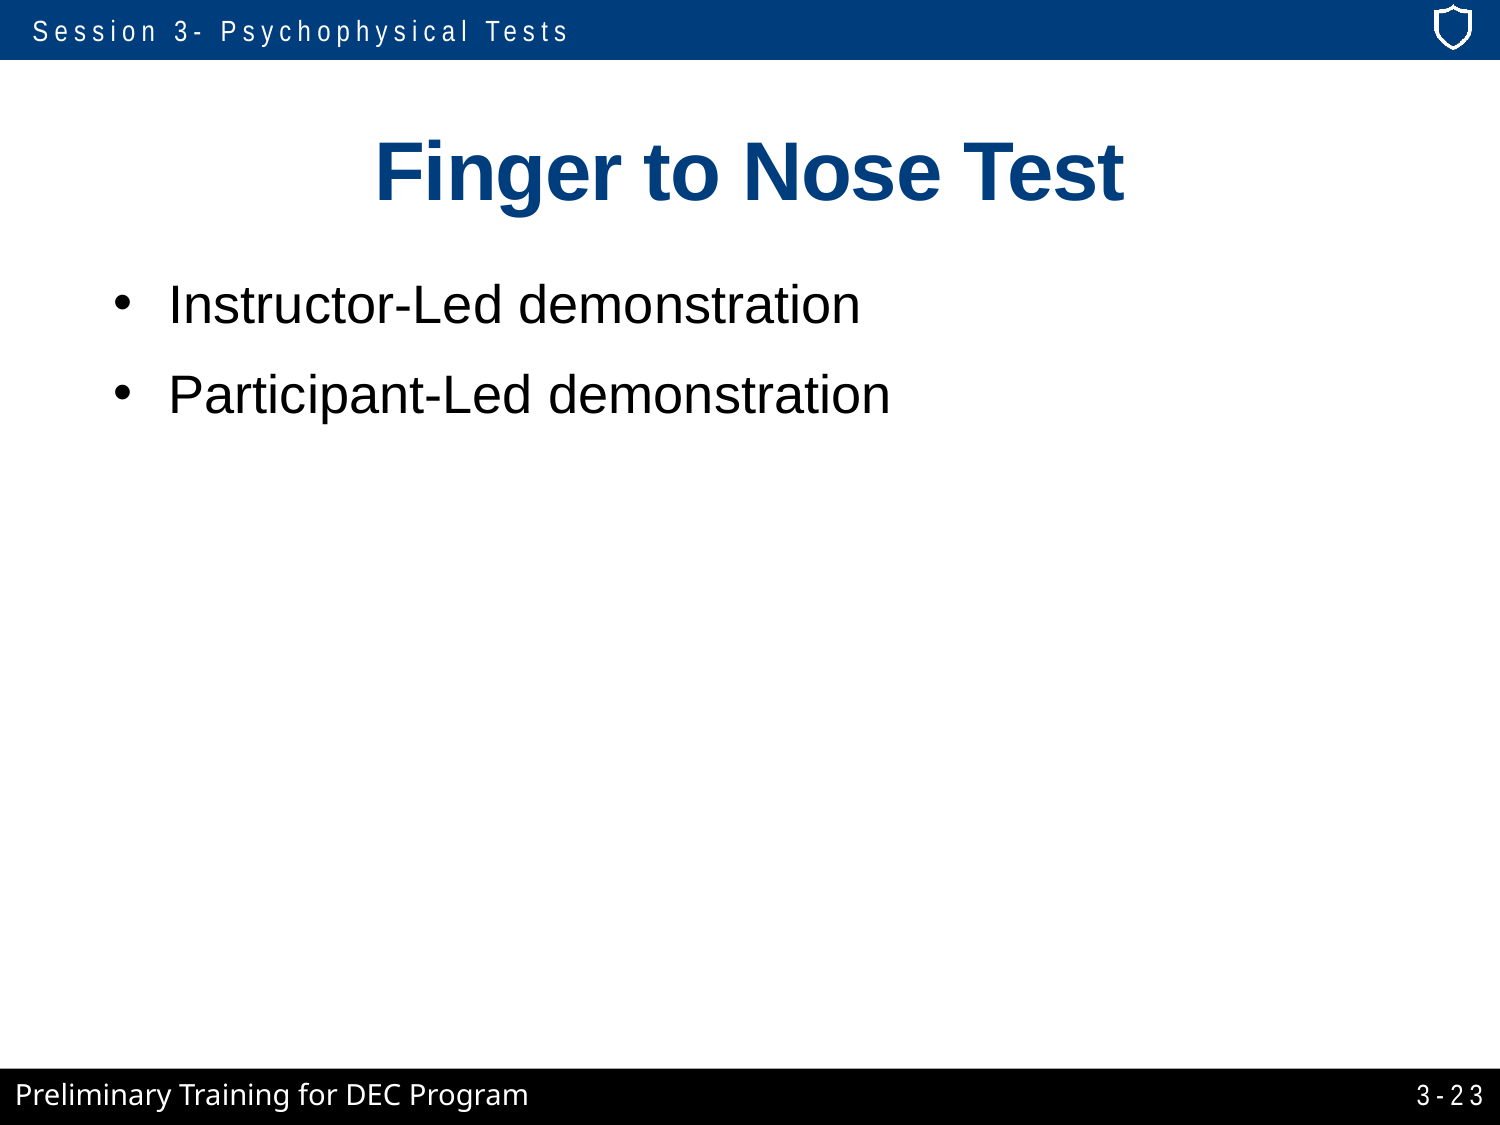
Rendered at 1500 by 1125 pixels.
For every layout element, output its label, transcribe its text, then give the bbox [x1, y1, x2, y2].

slide_number 3-23 [1218, 1063, 1499, 1124]
picture [1434, 4, 1472, 50]
title Finger to Nose Test [75, 75, 1425, 225]
list Instructor-Led demonstration Participant-Led demonstration [75, 261, 1425, 1050]
